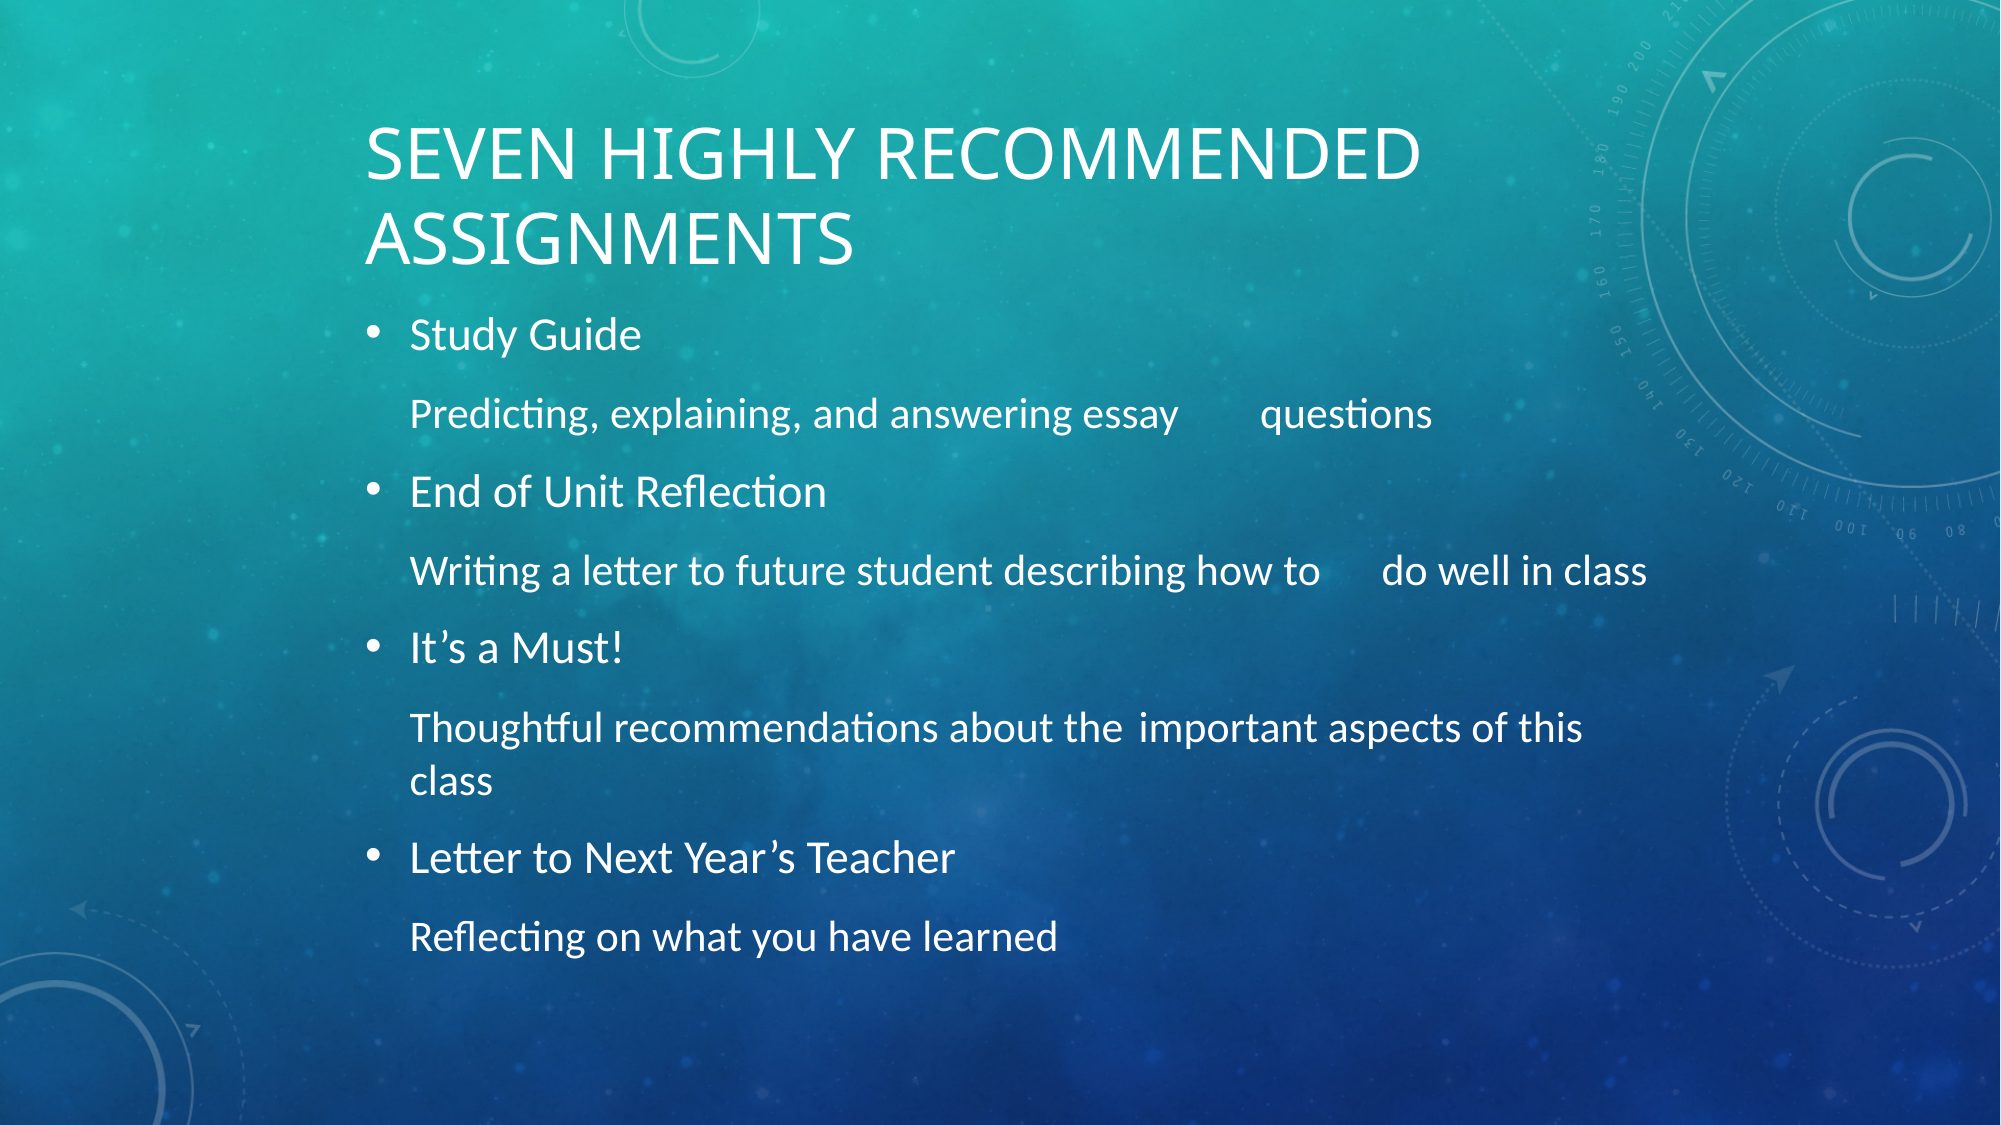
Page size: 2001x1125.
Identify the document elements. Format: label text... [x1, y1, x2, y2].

title Seven Highly Recommended Assignments [350, 99, 1688, 287]
list Study Guide Predicting, explaining, and answering essay questions End of Unit Reflection Writing a letter to future student describing how to do well in class It’s a Must! Thoughtful recommendations about the important aspects of this class Letter to Next Year’s Teacher Reflecting on what you have learned [349, 287, 1693, 1076]
picture [0, 0, 2001, 1125]
